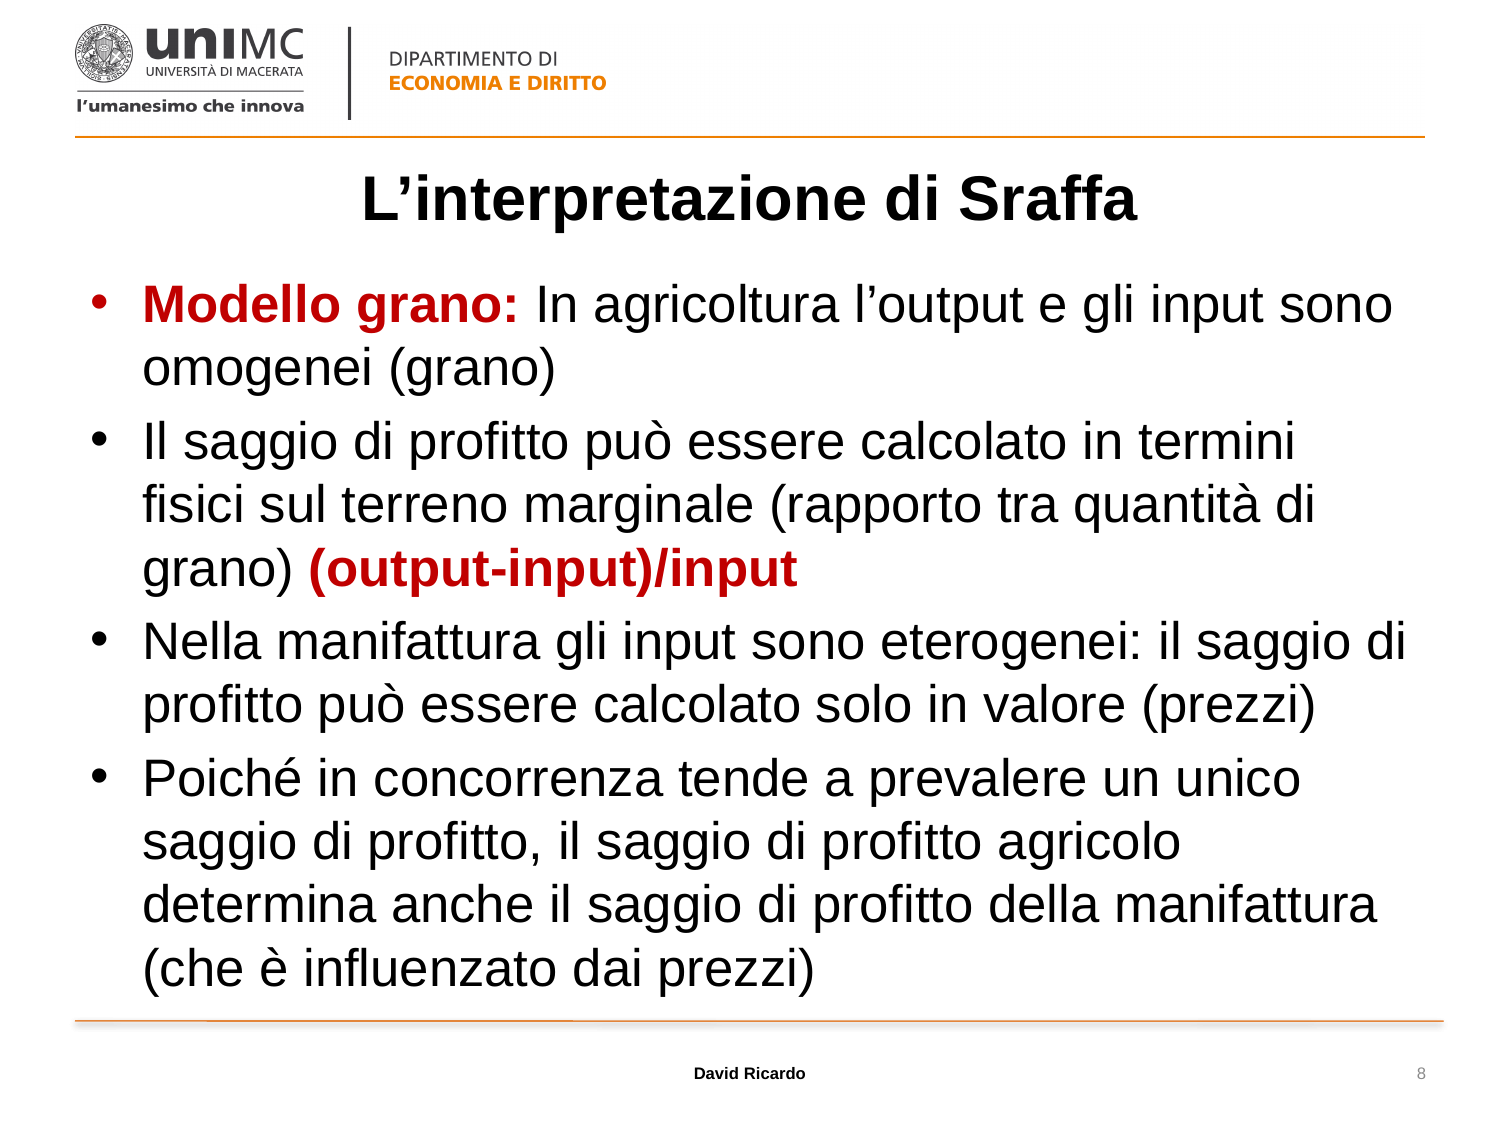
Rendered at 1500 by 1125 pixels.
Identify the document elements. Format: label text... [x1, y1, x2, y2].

list Modello grano: In agricoltura l’output e gli input sono omogenei (grano) Il saggio di profitto può essere calcolato in termini fisici sul terreno marginale (rapporto tra quantità di grano) (output-input)/input Nella manifattura gli input sono eterogenei: il saggio di profitto può essere calcolato solo in valore (prezzi) Poiché in concorrenza tende a prevalere un unico saggio di profitto, il saggio di profitto agricolo determina anche il saggio di profitto della manifattura (che è influenzato dai prezzi) [75, 262, 1425, 1005]
footer David Ricardo [512, 1042, 988, 1103]
picture [75, 24, 1425, 138]
slide_number 8 [1091, 1042, 1442, 1103]
title L’interpretazione di Sraffa [75, 149, 1425, 241]
